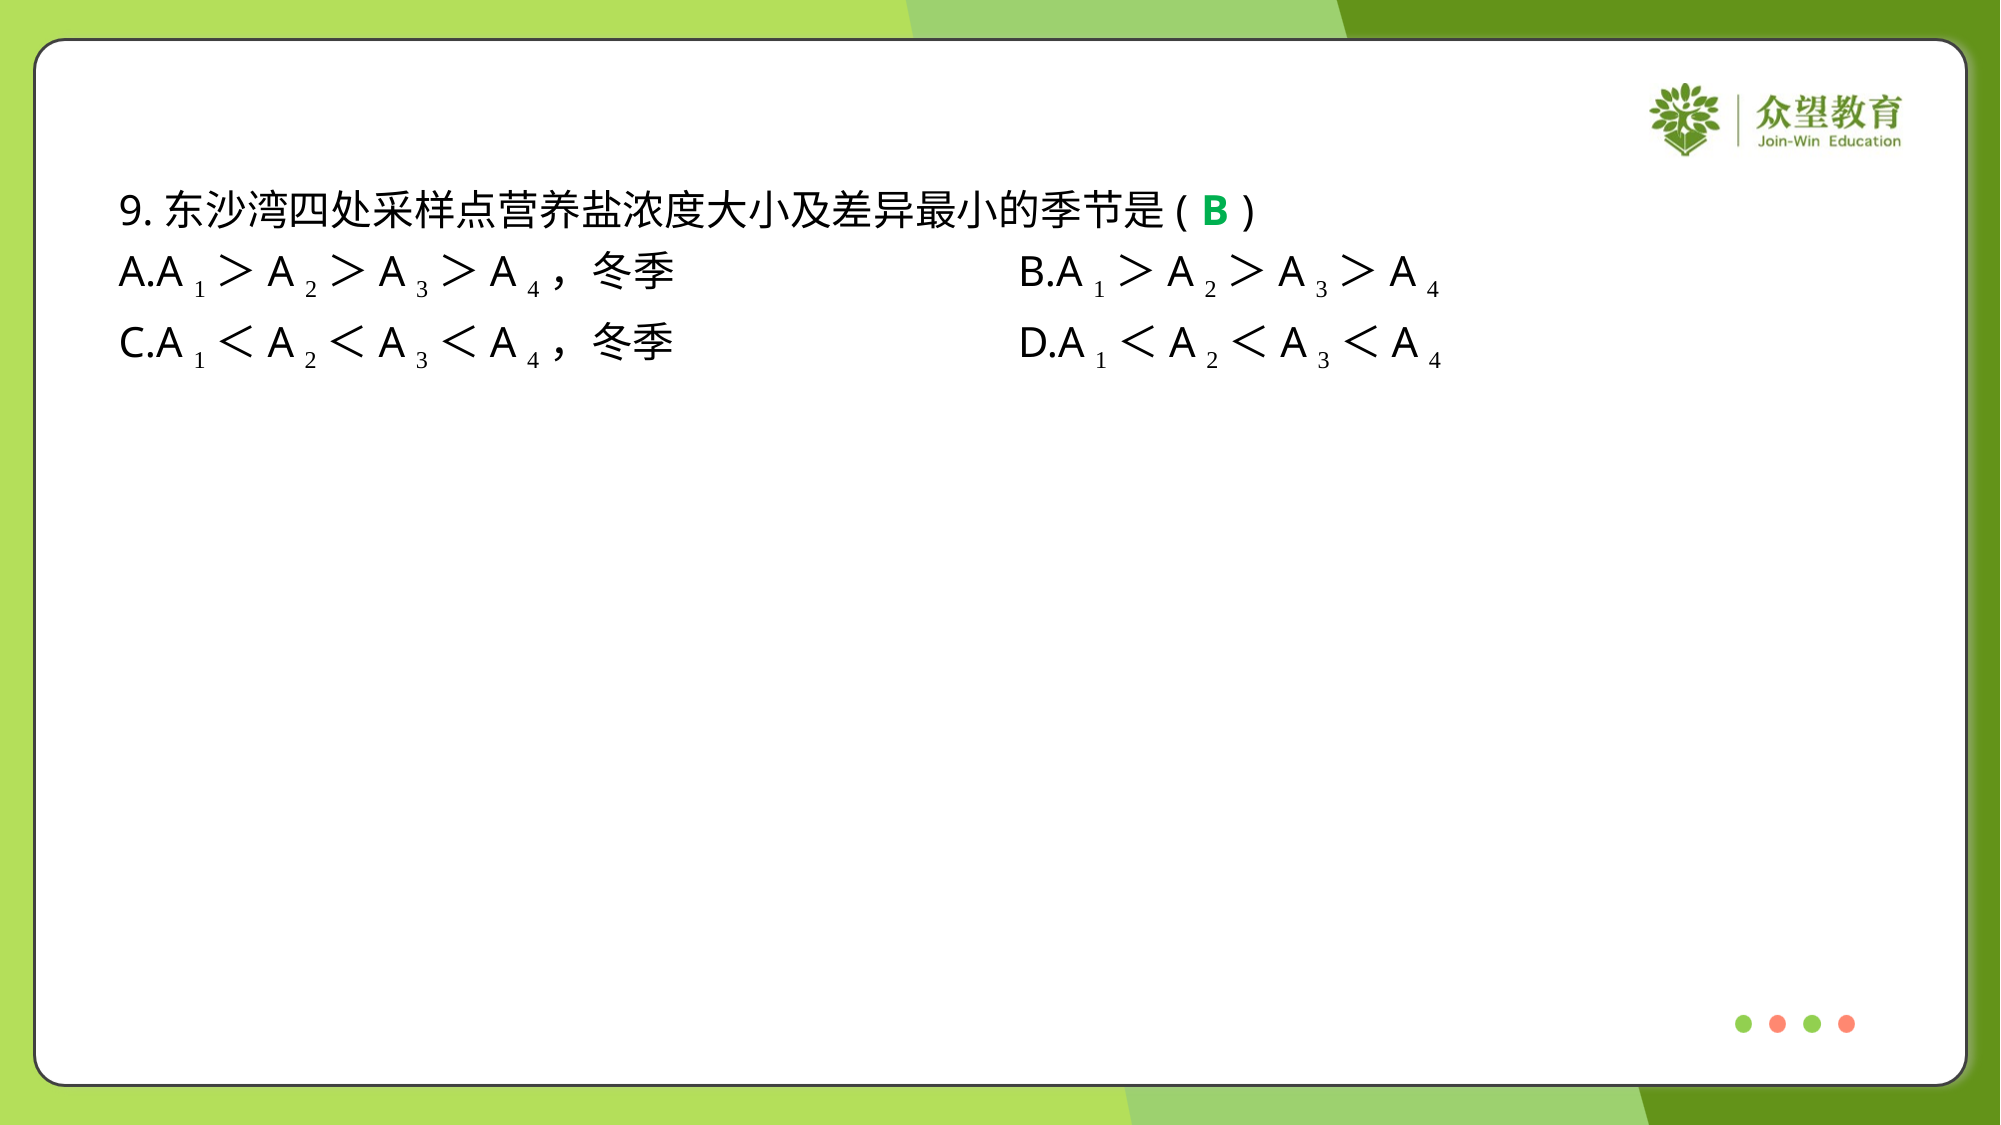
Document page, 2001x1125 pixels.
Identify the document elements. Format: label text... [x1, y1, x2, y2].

text_box 9.东沙湾四处采样点营养盐浓度大小及差异最小的季节是( ) [118, 158, 1185, 226]
picture [0, 0, 2000, 1125]
text_box B [1185, 158, 1245, 226]
text_box A.A 1＞A 2＞A 3＞A 4，冬季 B.A 1＞A 2＞A 3＞A 4 ，夏季 C.A 1＜A 2＜A 3＜A 4，冬季 D.A 1＜A 2＜A 3＜A 4 ，夏季 [118, 227, 1883, 366]
text_box 9.东沙湾四处采样点营养盐浓度大小及差异最小的季节是( ) [1245, 158, 1883, 226]
